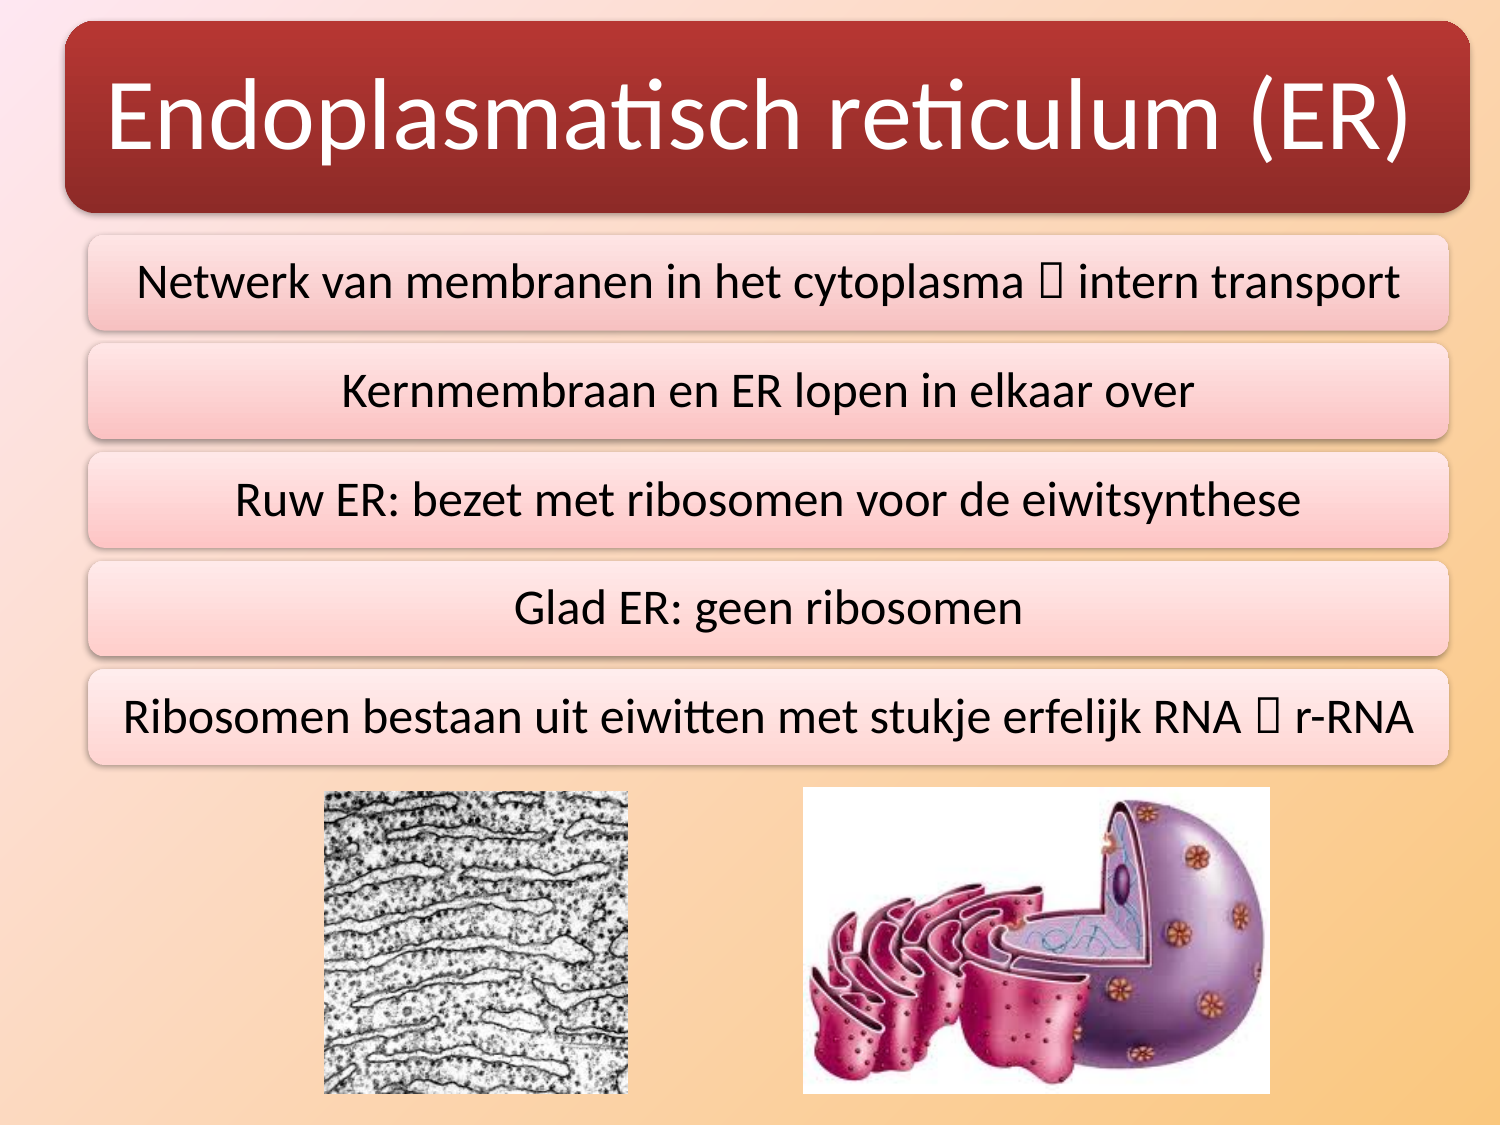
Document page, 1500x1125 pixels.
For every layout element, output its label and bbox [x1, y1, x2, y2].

picture [803, 787, 1270, 1095]
picture [324, 791, 628, 1095]
text_box [64, 0, 1471, 235]
text_box [88, 231, 1450, 769]
